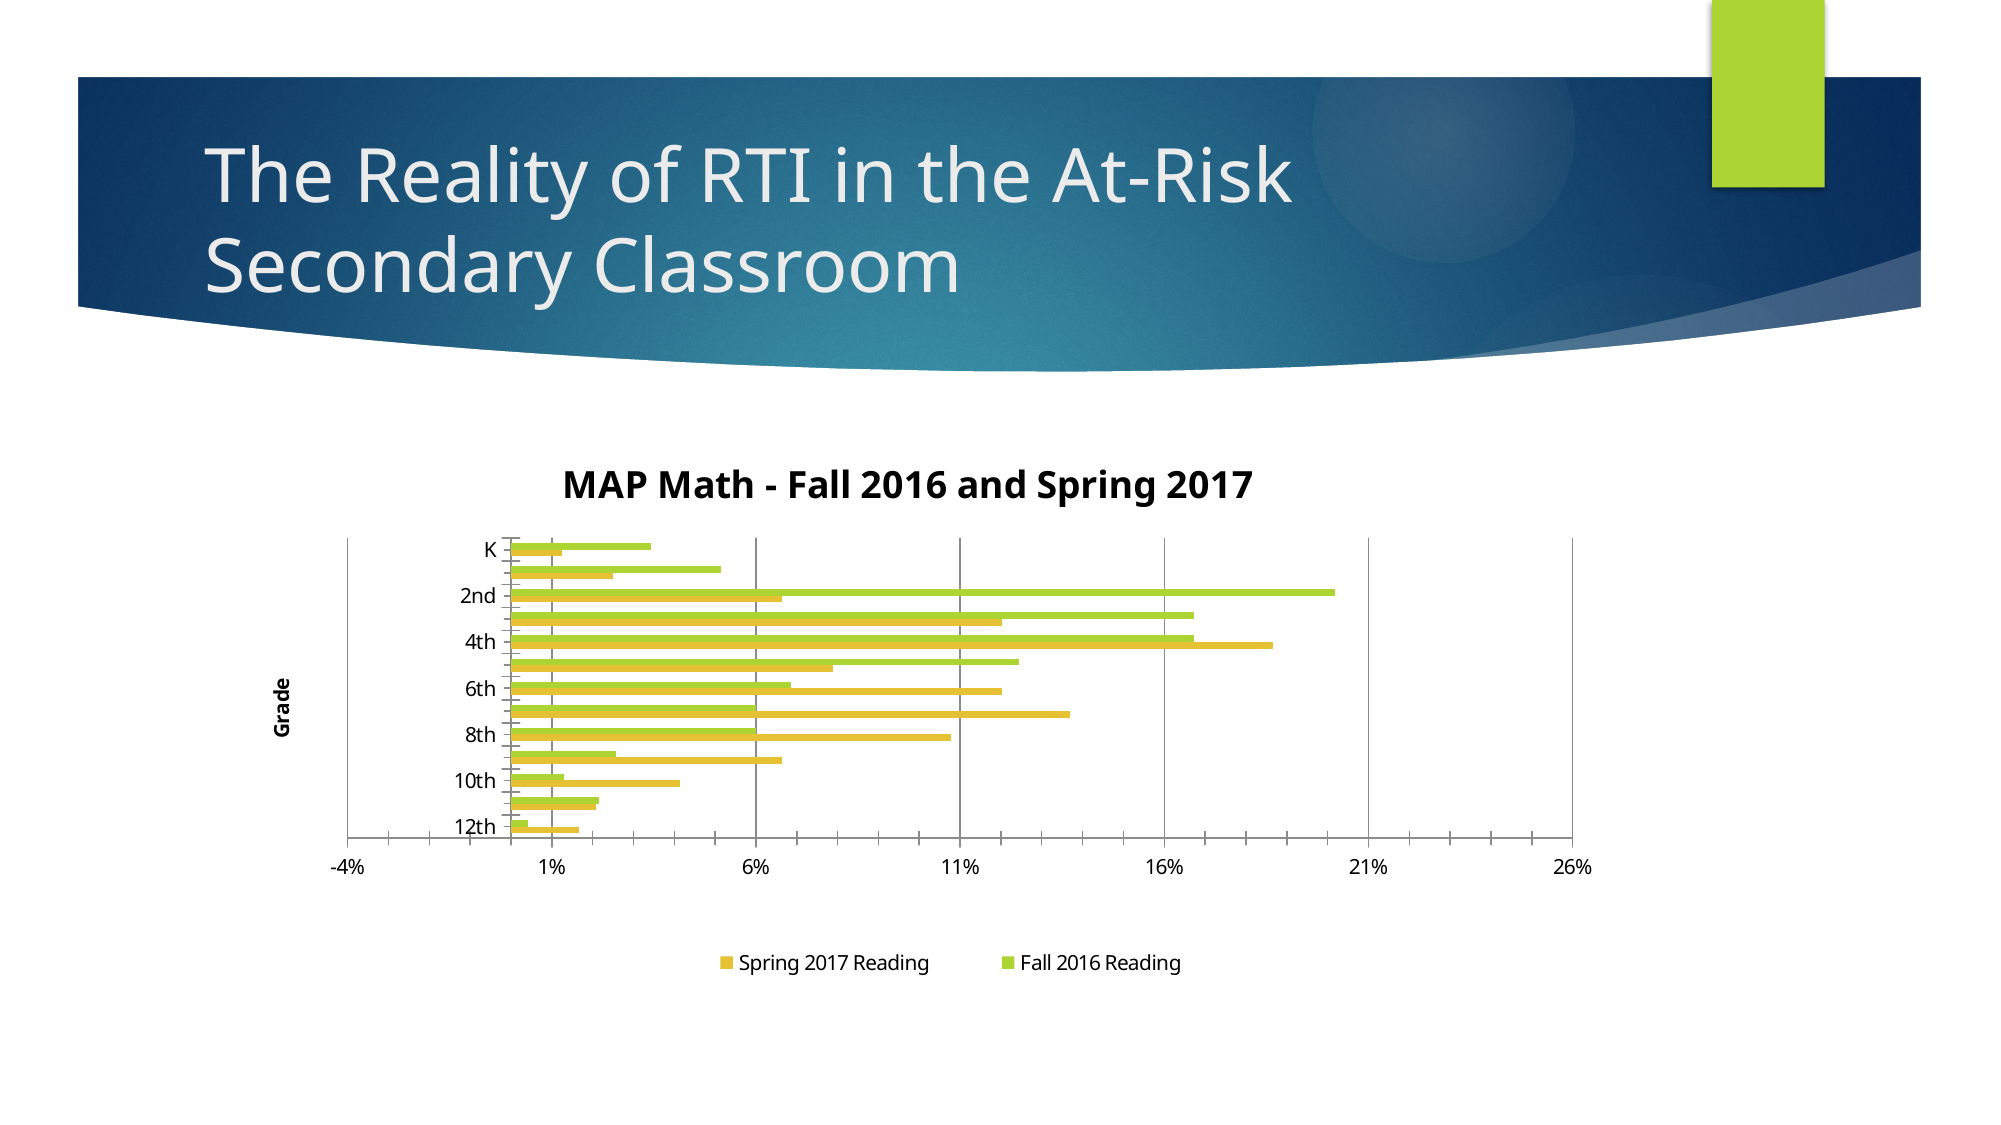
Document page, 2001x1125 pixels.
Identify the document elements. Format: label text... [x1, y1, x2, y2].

chart [189, 426, 1627, 988]
title The Reality of RTI in the At-Risk Secondary Classroom [189, 159, 1627, 276]
